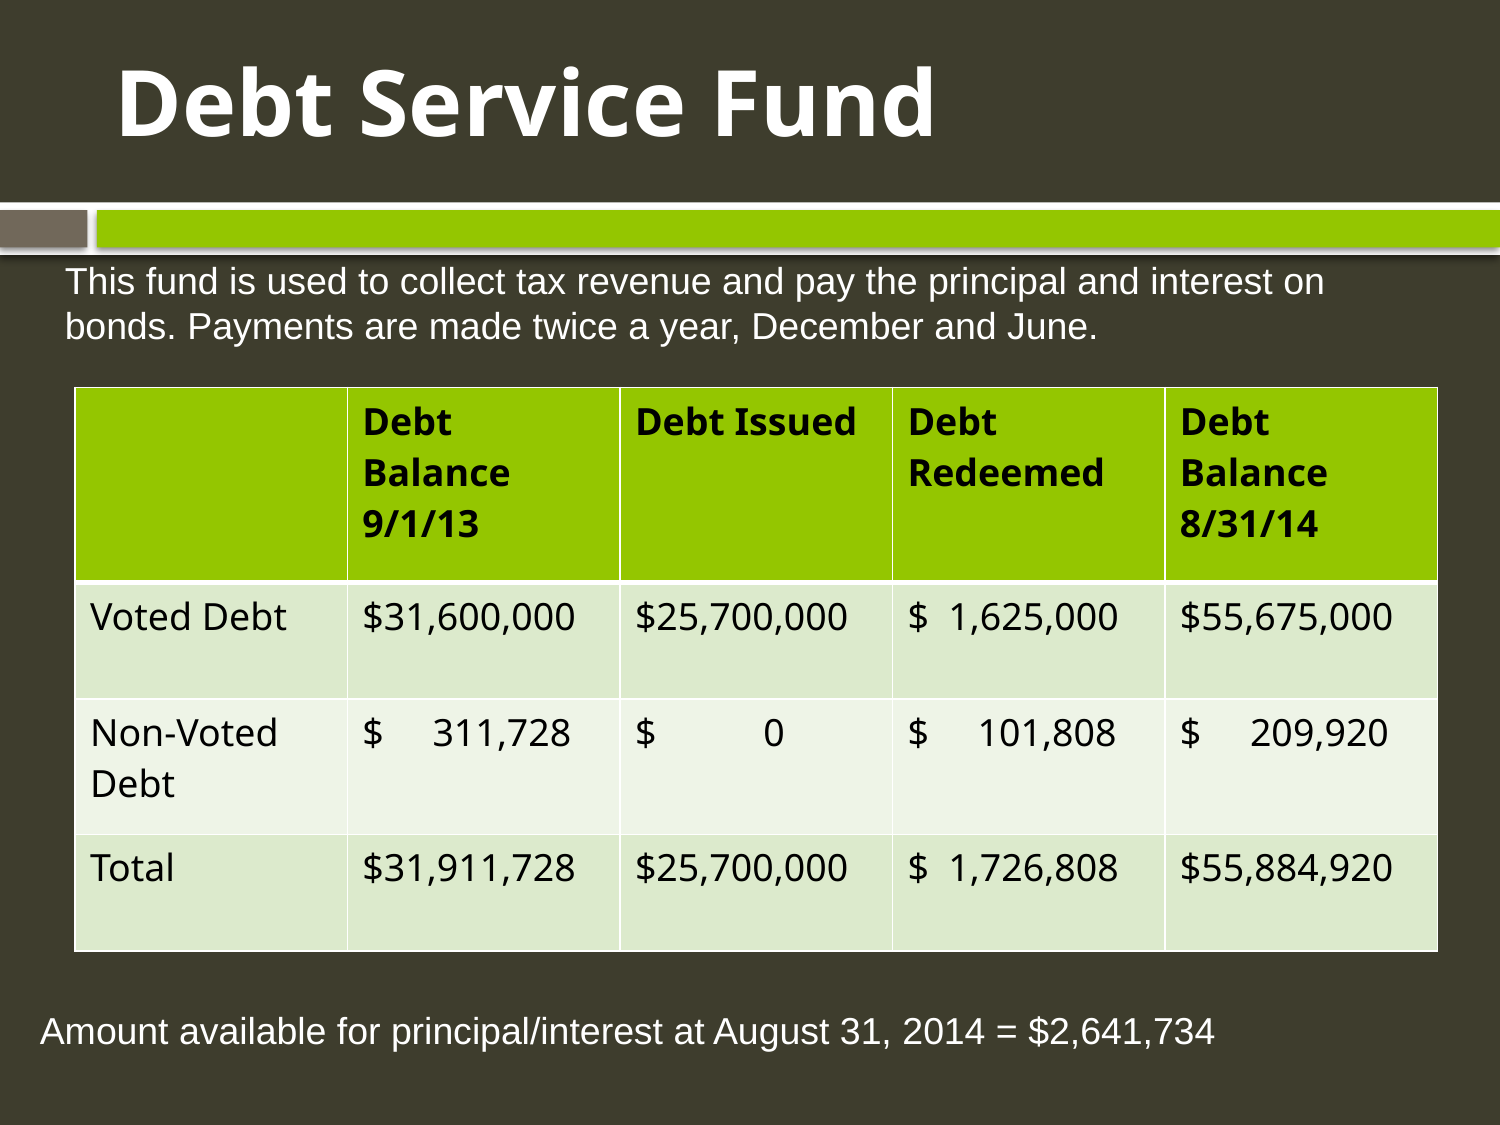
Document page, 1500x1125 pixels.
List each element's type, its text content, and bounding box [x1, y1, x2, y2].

table_cell Non-Voted Debt [76, 700, 347, 834]
table_cell $ 209,920 [1166, 700, 1437, 834]
text_box Amount available for principal/interest at August 31, 2014 = $2,641,734 [24, 999, 1425, 1060]
table_cell $25,700,000 [621, 835, 892, 950]
table_cell Total [76, 835, 347, 950]
table_header Debt Issued [621, 388, 892, 580]
table_cell $ 311,728 [348, 700, 619, 834]
table_cell Voted Debt [76, 585, 347, 698]
text_box Debt Service Fund [99, 0, 1400, 200]
table_cell $31,600,000 [348, 585, 619, 698]
table_cell $25,700,000 [621, 585, 892, 698]
table_header [76, 388, 347, 580]
table_cell $55,675,000 [1166, 585, 1437, 698]
table_cell $55,884,920 [1166, 835, 1437, 950]
table_header Debt Balance 9/1/13 [348, 388, 619, 580]
table_cell $ 1,625,000 [893, 585, 1164, 698]
table_cell $ 101,808 [893, 700, 1164, 834]
table_cell $ 1,726,808 [893, 835, 1164, 950]
table_header Debt Redeemed [893, 388, 1164, 580]
table_cell $ 0 [621, 700, 892, 834]
text_box This fund is used to collect tax revenue and pay the principal and interest on bonds. Payments are made twice a year, December and June. [50, 249, 1450, 355]
table_header Debt Balance 8/31/14 [1166, 388, 1437, 580]
table_cell $31,911,728 [348, 835, 619, 950]
